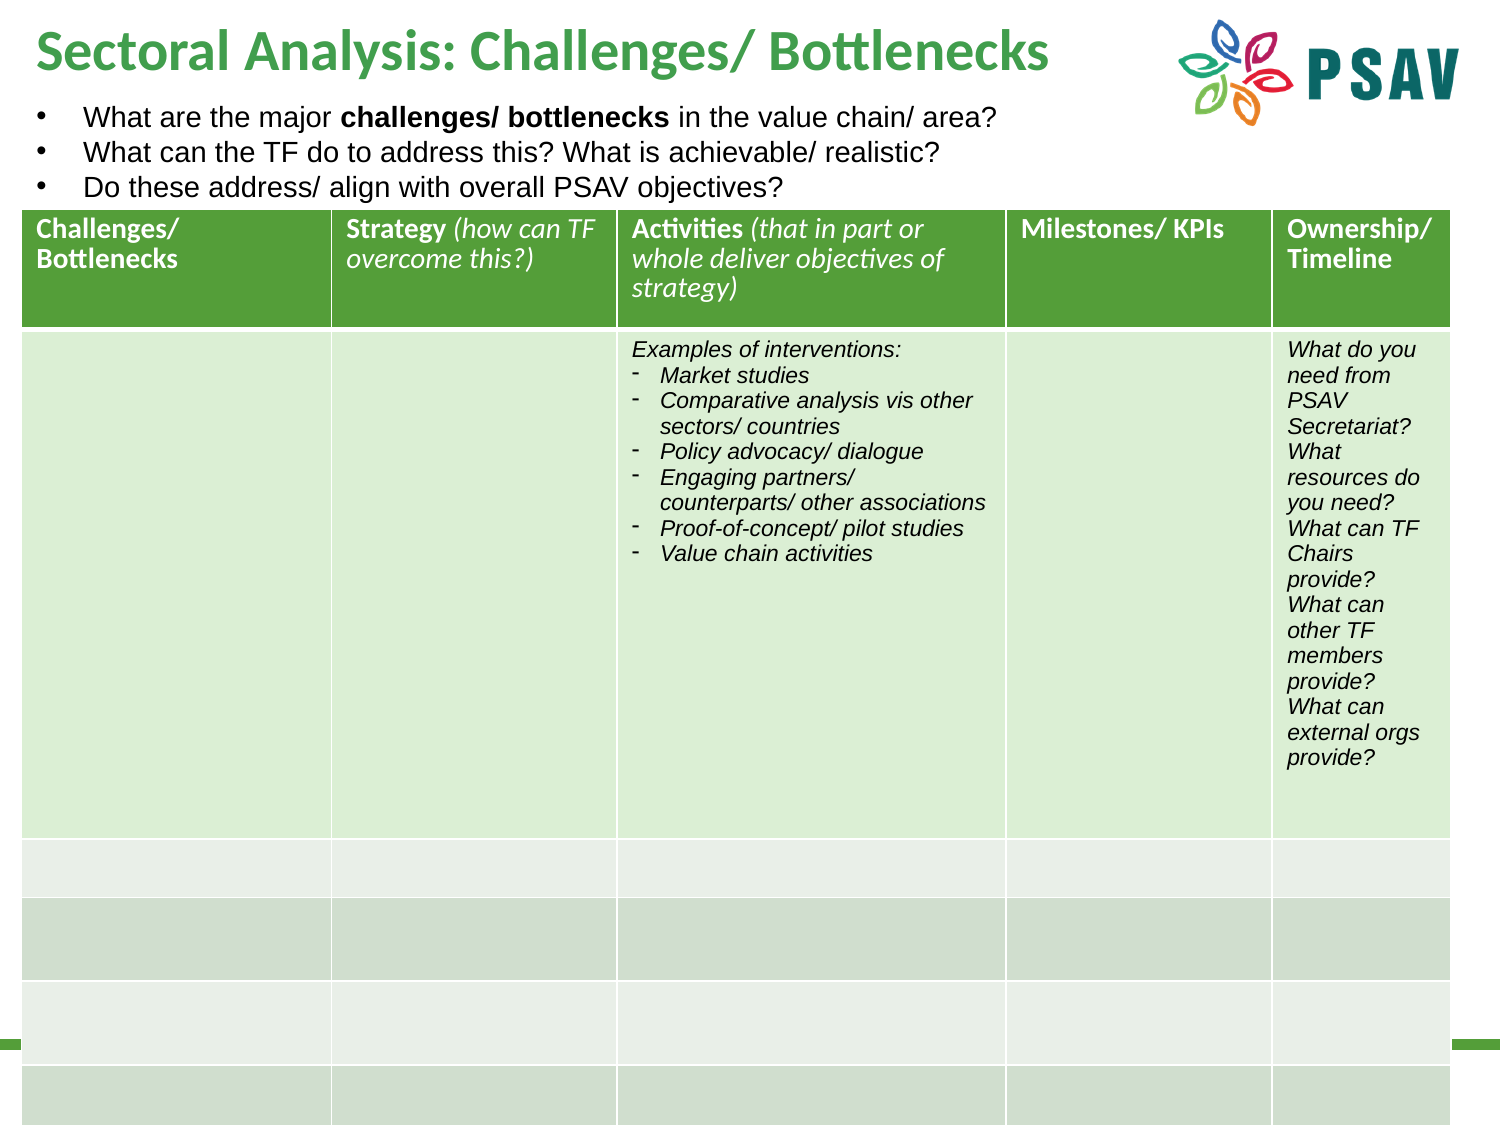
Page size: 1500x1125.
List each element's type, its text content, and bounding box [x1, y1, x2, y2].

table_cell What do you need from PSAV Secretariat? What resources do you need? What can TF Chairs provide? What can other TF members provide? What can external orgs provide? [1273, 332, 1450, 838]
table_cell [618, 840, 1005, 897]
table_cell [332, 898, 616, 980]
table_cell [618, 1066, 1005, 1125]
table_cell [22, 982, 331, 1064]
table_cell [22, 1066, 331, 1125]
table_cell [332, 332, 616, 838]
table_cell [1007, 332, 1271, 838]
table_cell [1273, 898, 1450, 980]
table_cell [1007, 840, 1271, 897]
table_cell [1007, 898, 1271, 980]
table_cell Examples of interventions: Market studies Comparative analysis vis other sectors/ countries Policy advocacy/ dialogue Engaging partners/ counterparts/ other associations Proof-of-concept/ pilot studies Value chain activities [618, 332, 1005, 838]
table_cell [1273, 1066, 1450, 1125]
table_header Activities (that in part or whole deliver objectives of strategy) [618, 210, 1005, 327]
table_cell [22, 898, 331, 980]
table_cell [332, 1066, 616, 1125]
table_cell [1007, 1066, 1271, 1125]
table_cell [618, 982, 1005, 1064]
table_cell [618, 898, 1005, 980]
table_cell [1273, 982, 1450, 1064]
table_cell [22, 840, 331, 897]
table_cell [1007, 982, 1271, 1064]
table_cell [22, 332, 331, 838]
picture [1425, 90, 1482, 131]
text_box What are the major challenges/ bottlenecks in the value chain/ area? What can the TF do to address this? What is achievable/ realistic? Do these address/ align with overall PSAV objectives? [21, 90, 1425, 209]
table_cell [1273, 840, 1450, 897]
text_box Sectoral Analysis: Challenges/ Bottlenecks [21, 4, 1500, 90]
table_cell [332, 840, 616, 897]
table_header Strategy (how can TF overcome this?) [332, 210, 616, 327]
table_header Milestones/ KPIs [1007, 210, 1271, 327]
table_cell [332, 982, 616, 1064]
table_header Ownership/Timeline [1273, 210, 1450, 327]
table_header Challenges/ Bottlenecks [22, 210, 331, 327]
